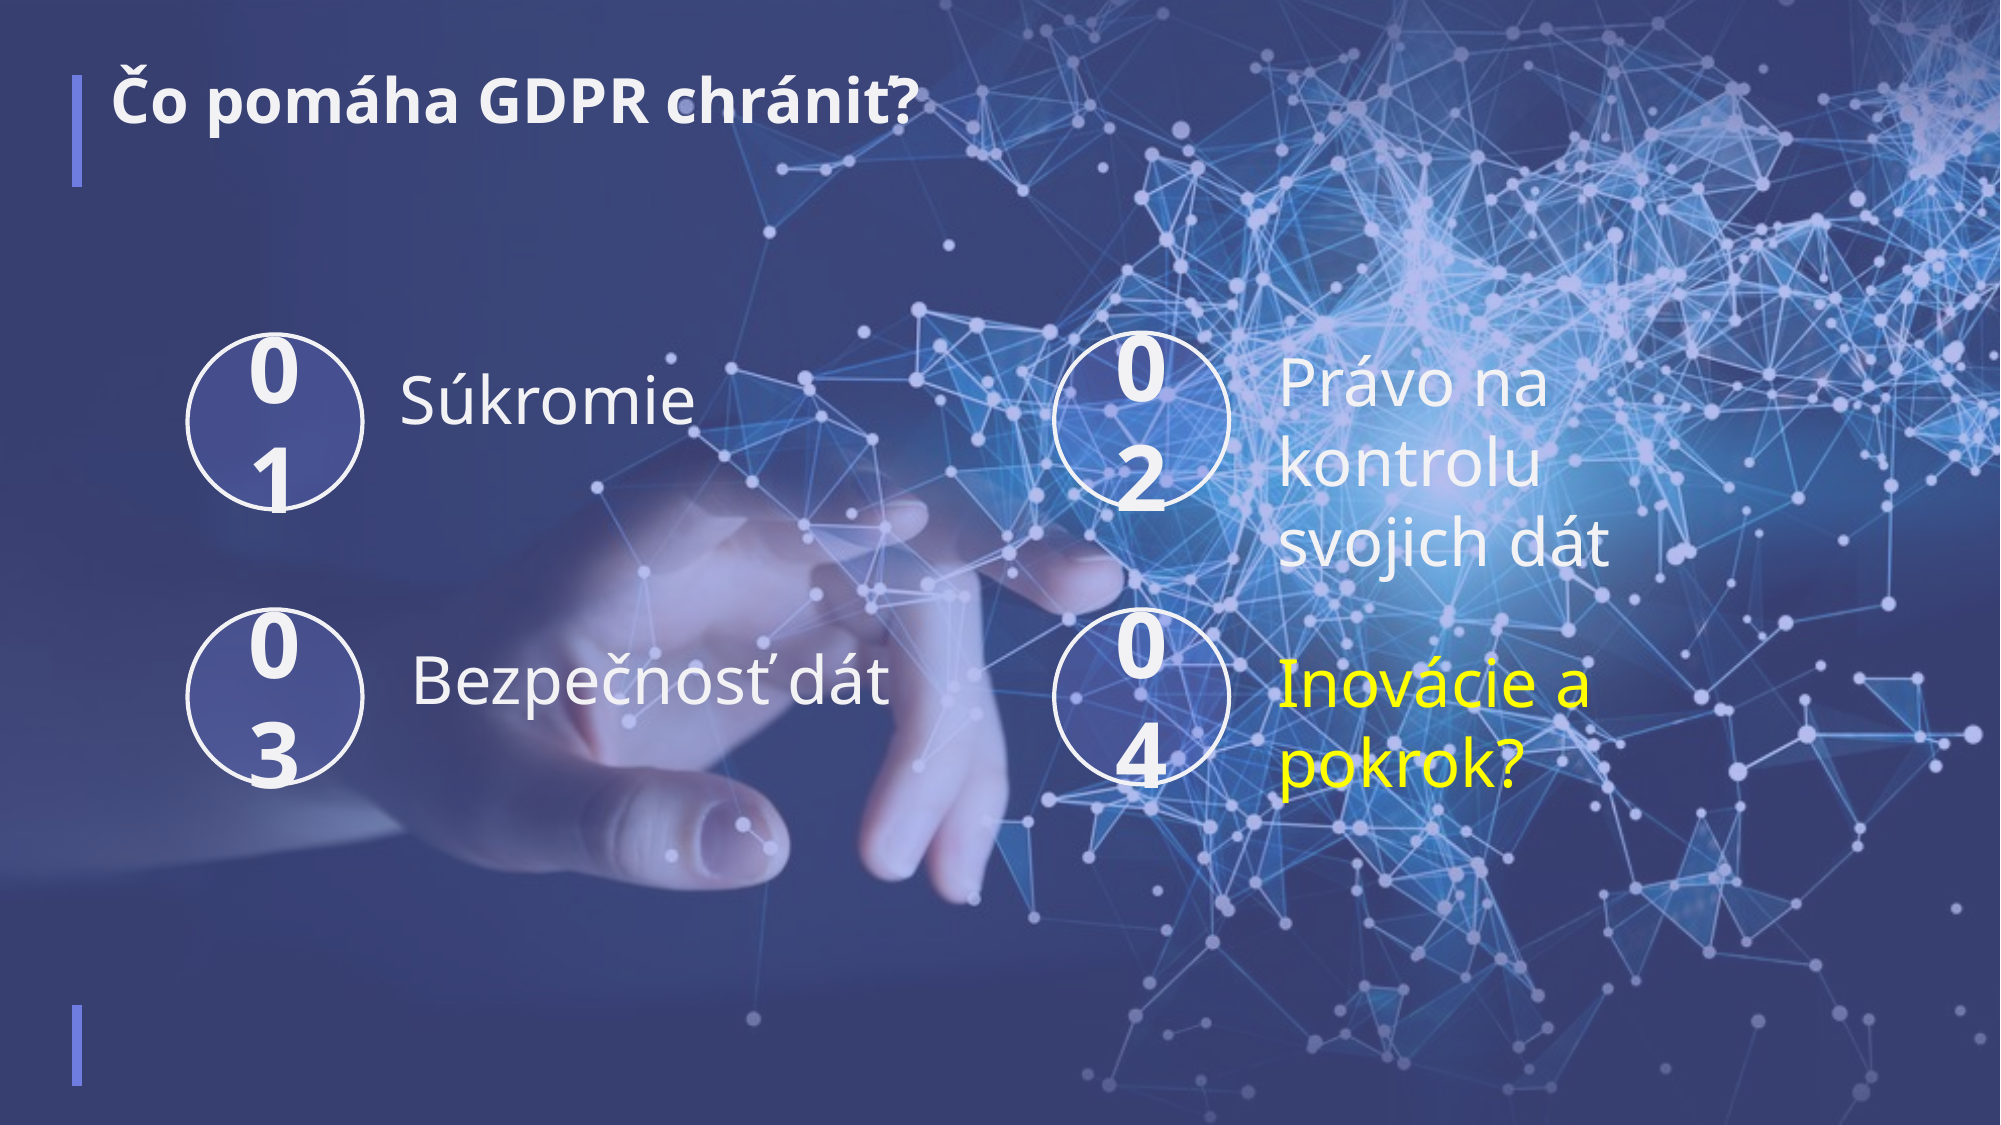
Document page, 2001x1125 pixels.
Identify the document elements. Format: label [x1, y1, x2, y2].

text_box [187, 334, 911, 510]
text_box [1054, 332, 1788, 510]
text_box [1054, 609, 1834, 785]
picture [0, 0, 2000, 1125]
text_box [187, 609, 921, 785]
